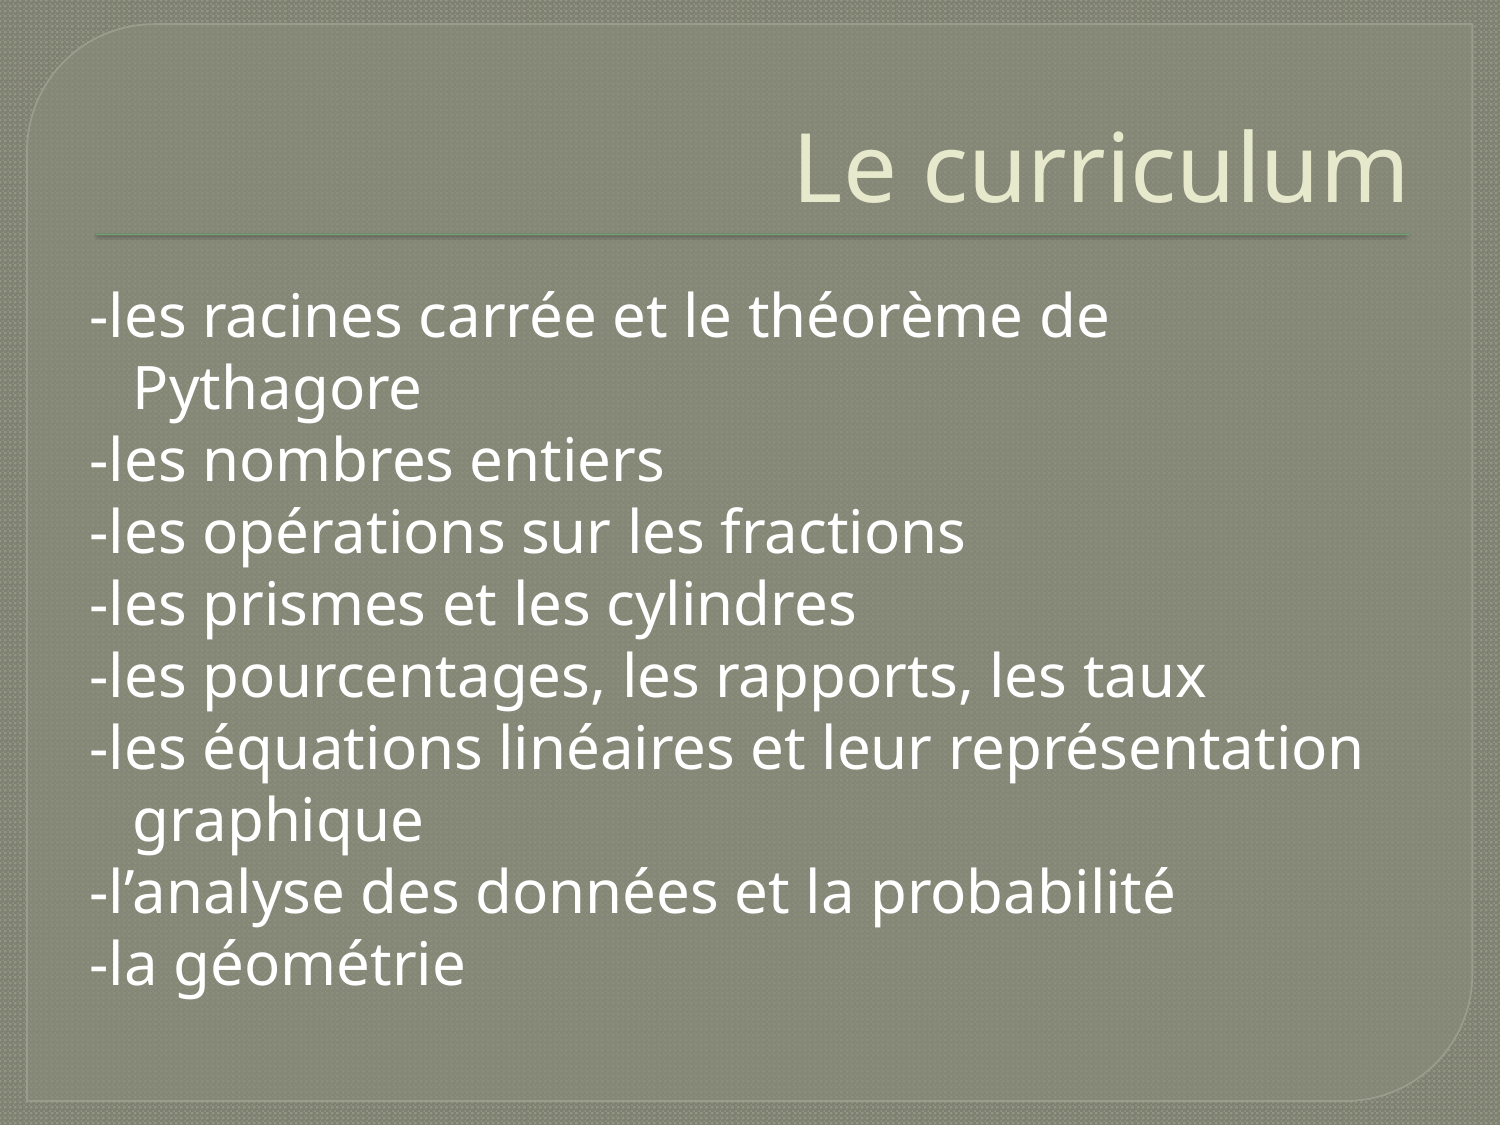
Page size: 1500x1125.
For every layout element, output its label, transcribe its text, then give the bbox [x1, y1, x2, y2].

list -les racines carrée et le théorème de Pythagore -les nombres entiers -les opérations sur les fractions -les prismes et les cylindres -les pourcentages, les rapports, les taux -les équations linéaires et leur représentation graphique -l’analyse des données et la probabilité -la géométrie [75, 270, 1425, 1013]
title Le curriculum [75, 41, 1425, 230]
